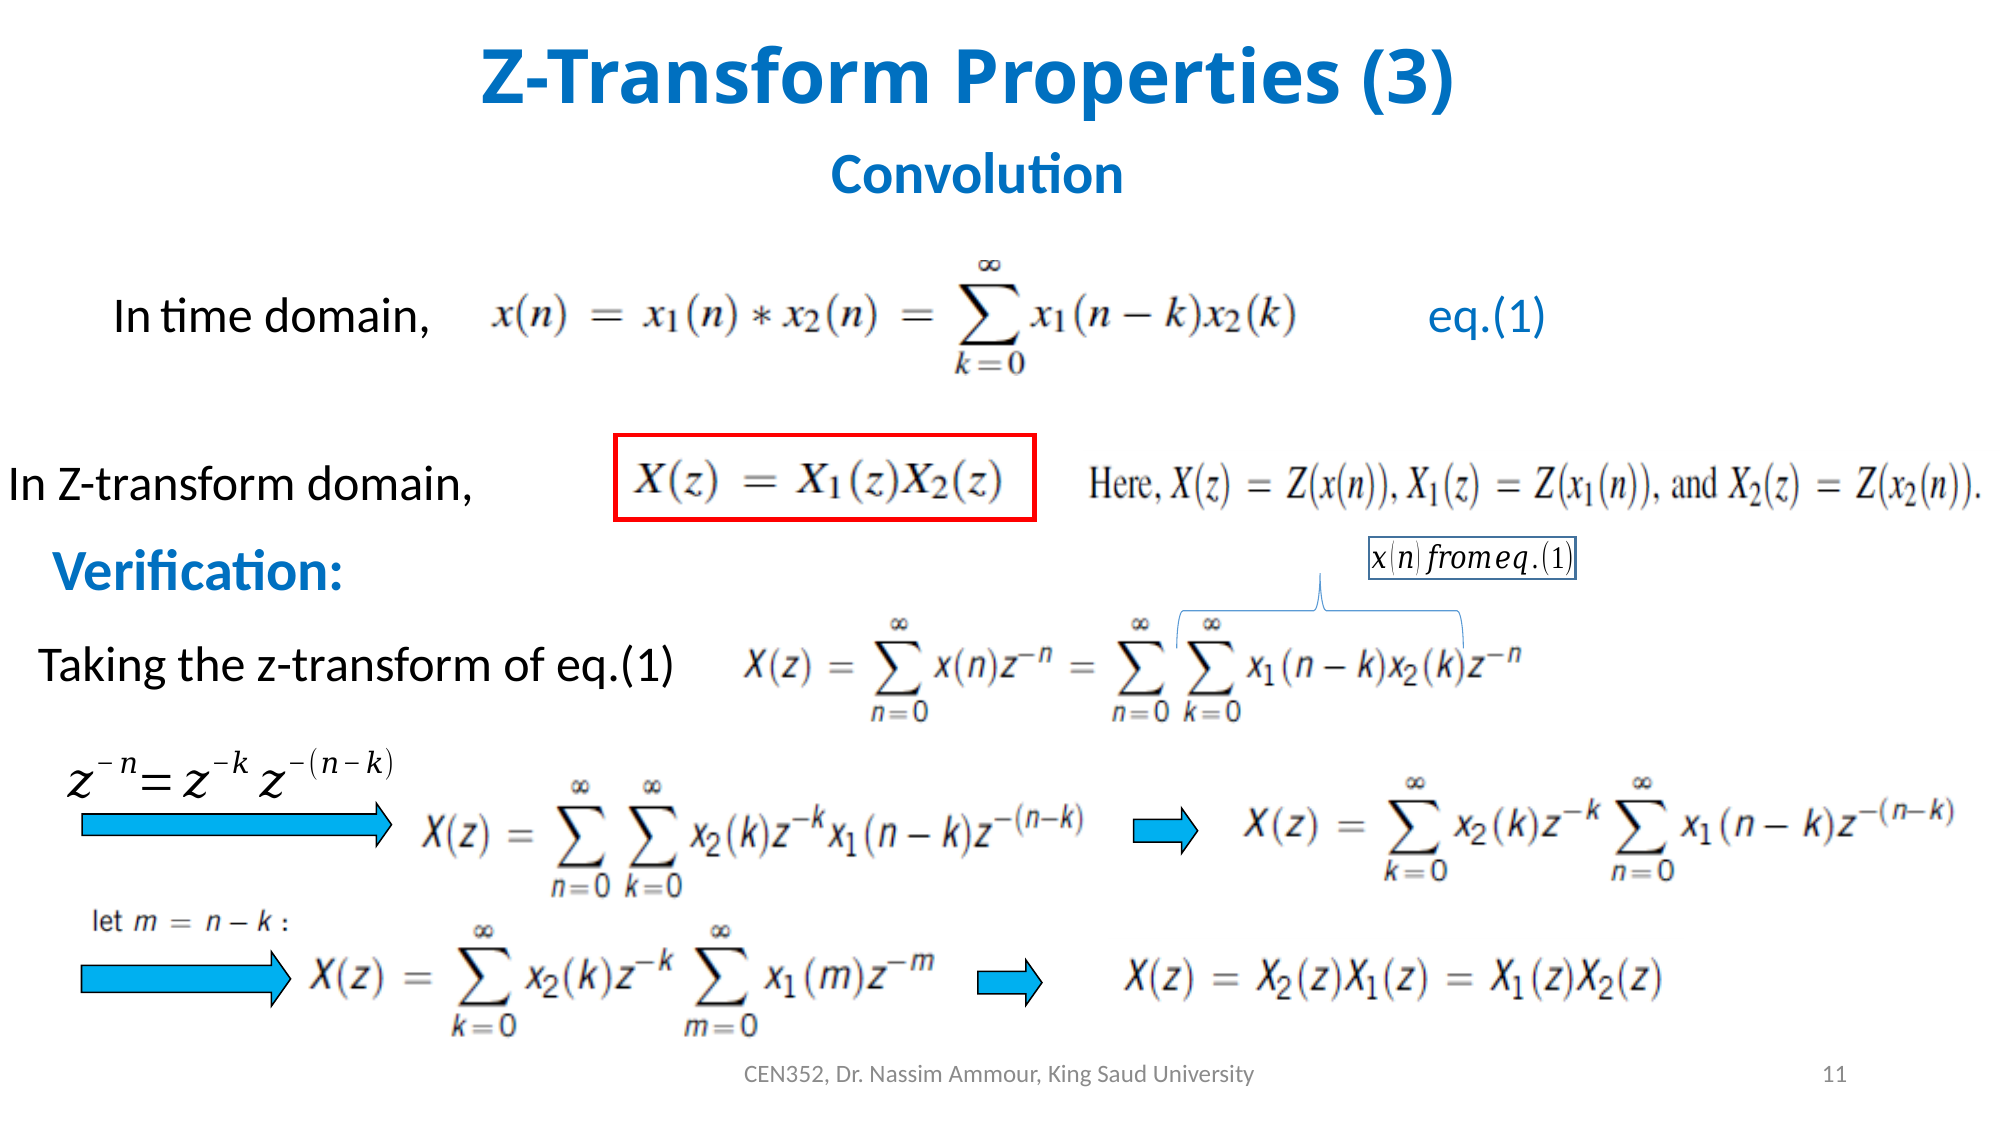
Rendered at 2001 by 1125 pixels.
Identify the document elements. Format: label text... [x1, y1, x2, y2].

text_box Verification: [37, 524, 361, 610]
text_box [977, 960, 1042, 1006]
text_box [615, 434, 1035, 520]
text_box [81, 899, 295, 1007]
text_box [736, 538, 1575, 741]
text_box [1133, 808, 1198, 854]
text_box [64, 745, 394, 846]
picture [1083, 449, 2000, 525]
slide_number 11 [1412, 1042, 1863, 1103]
text_box Z-Transform Properties (3) [466, 21, 1490, 127]
text_box Convolution [817, 127, 1140, 213]
picture [1108, 937, 1684, 1028]
text_box eq.(1) [1413, 275, 1574, 351]
picture [470, 260, 1319, 376]
footer CEN352, Dr. Nassim Ammour, King Saud University [662, 1042, 1338, 1103]
text_box In time domain, [98, 275, 458, 351]
picture [303, 764, 1098, 1046]
text_box In Z-transform domain, [0, 434, 613, 518]
picture [1233, 750, 1970, 896]
text_box Taking the z-transform of eq.(1) [23, 623, 703, 699]
